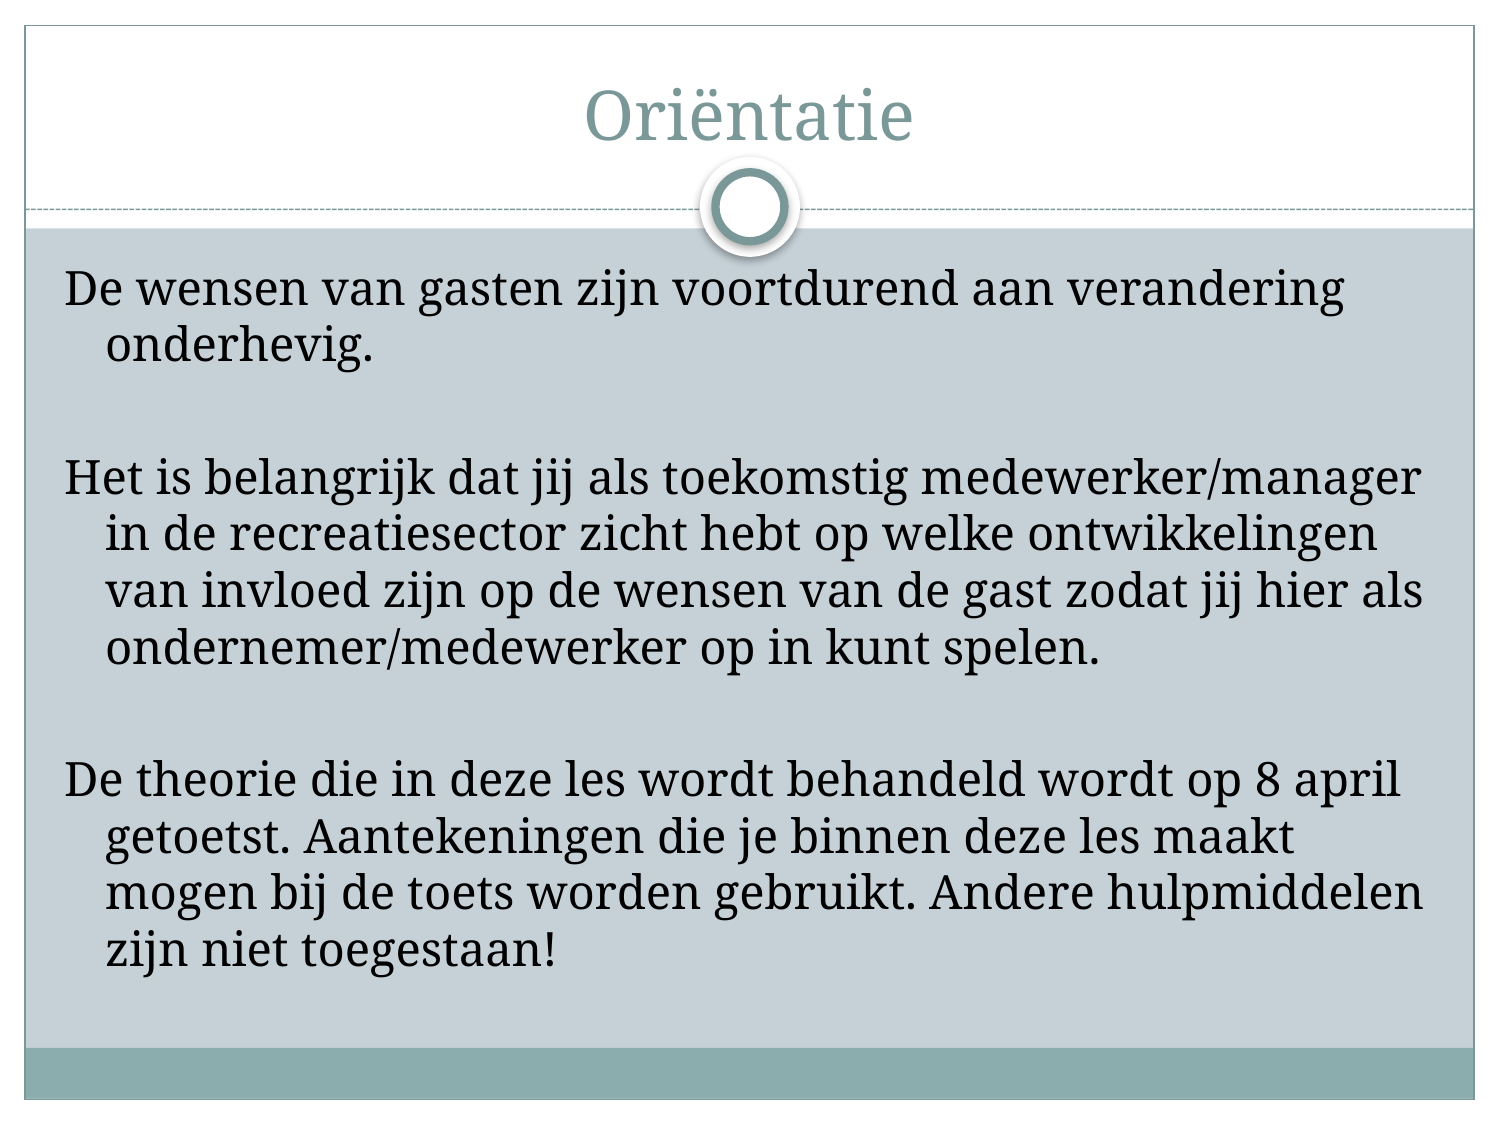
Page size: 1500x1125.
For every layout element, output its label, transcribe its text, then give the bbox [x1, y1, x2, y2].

title Oriëntatie [49, 37, 1450, 162]
list De wensen van gasten zijn voortdurend aan verandering onderhevig. Het is belangrijk dat jij als toekomstig medewerker/manager in de recreatiesector zicht hebt op welke ontwikkelingen van invloed zijn op de wensen van de gast zodat jij hier als ondernemer/medewerker op in kunt spelen. De theorie die in deze les wordt behandeld wordt op 8 april getoetst. Aantekeningen die je binnen deze les maakt mogen bij de toets worden gebruikt. Andere hulpmiddelen zijn niet toegestaan! [49, 250, 1445, 1001]
